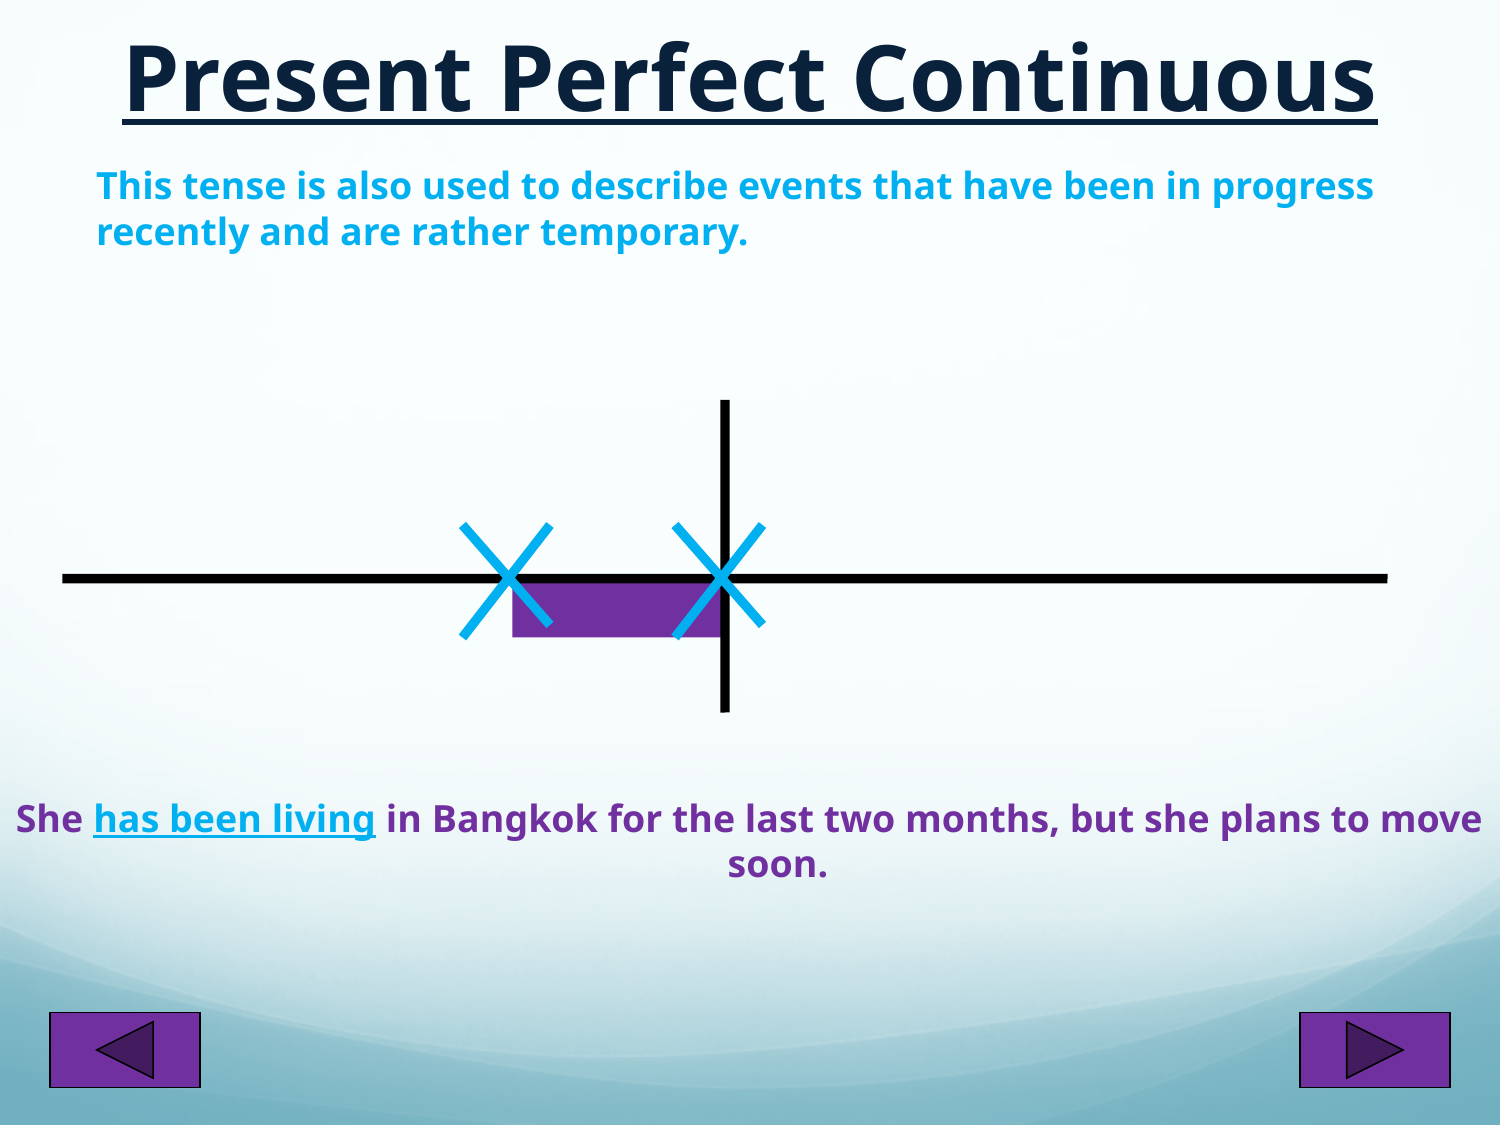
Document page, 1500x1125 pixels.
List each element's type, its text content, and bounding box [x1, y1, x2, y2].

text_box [461, 524, 551, 638]
text_box She has been living in Bangkok for the last two months, but she plans to move soon. [0, 787, 1500, 938]
text_box [49, 1012, 200, 1088]
text_box Present Perfect Continuous [12, 12, 1488, 138]
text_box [674, 524, 763, 638]
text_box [61, 399, 1388, 713]
text_box This tense is also used to describe events that have been in progress recently and are rather temporary. [24, 149, 1450, 413]
text_box [1299, 1012, 1450, 1088]
